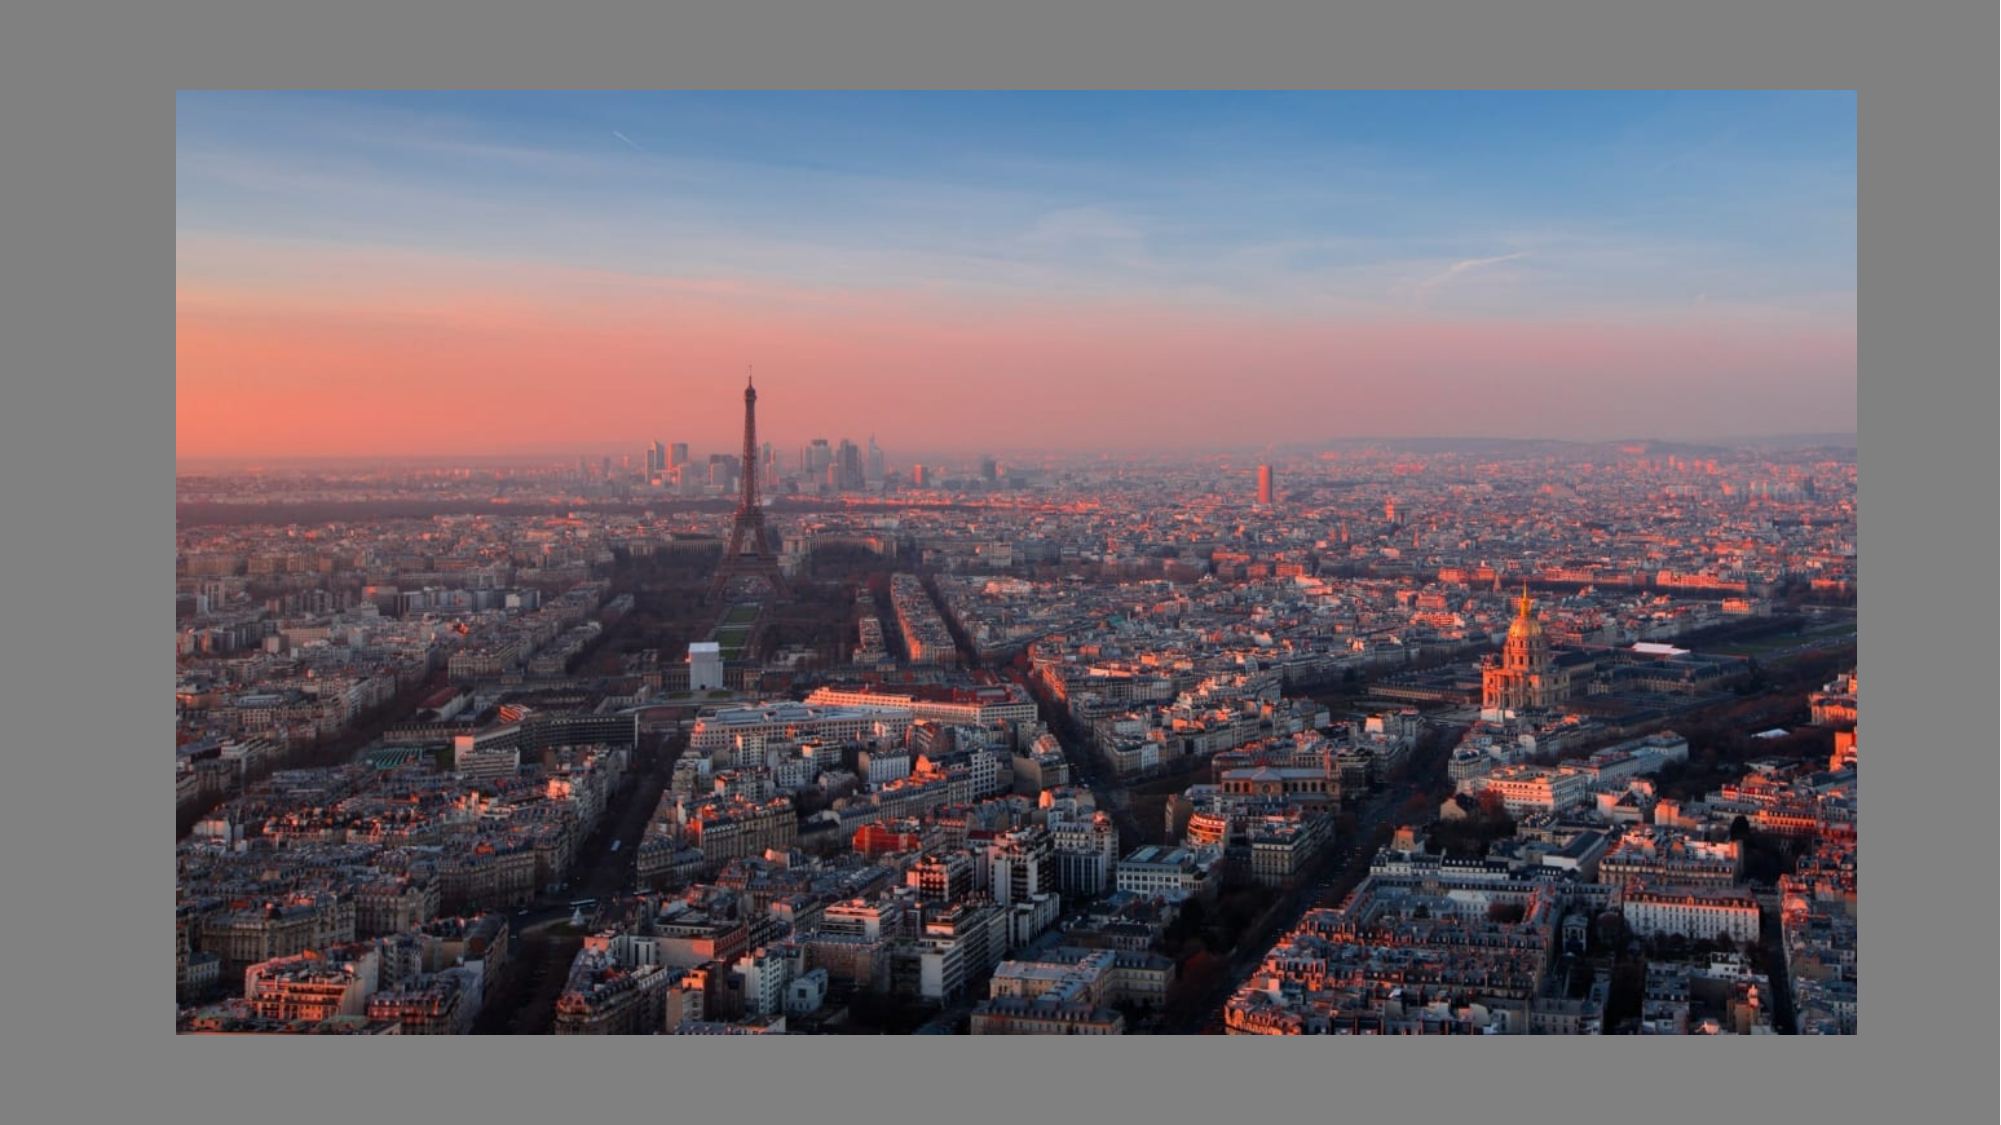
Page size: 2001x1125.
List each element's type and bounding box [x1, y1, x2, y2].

picture [176, 89, 1857, 1035]
